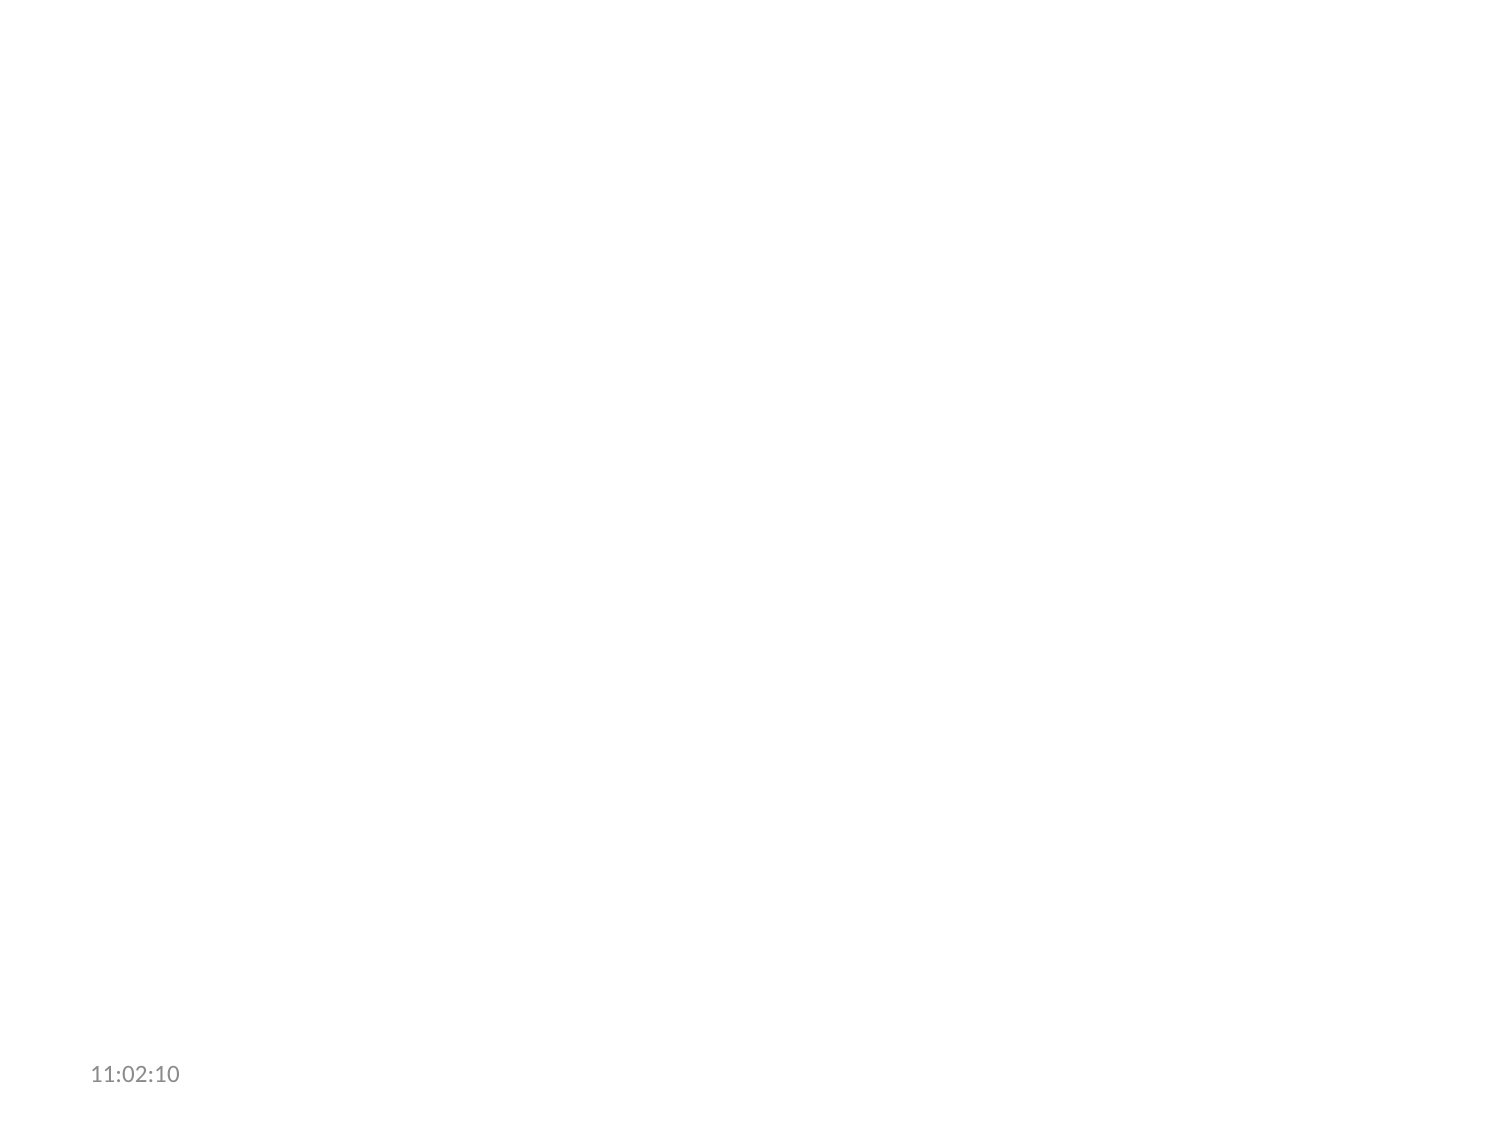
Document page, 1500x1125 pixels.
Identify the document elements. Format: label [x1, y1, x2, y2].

slide_number [75, 1042, 425, 1103]
